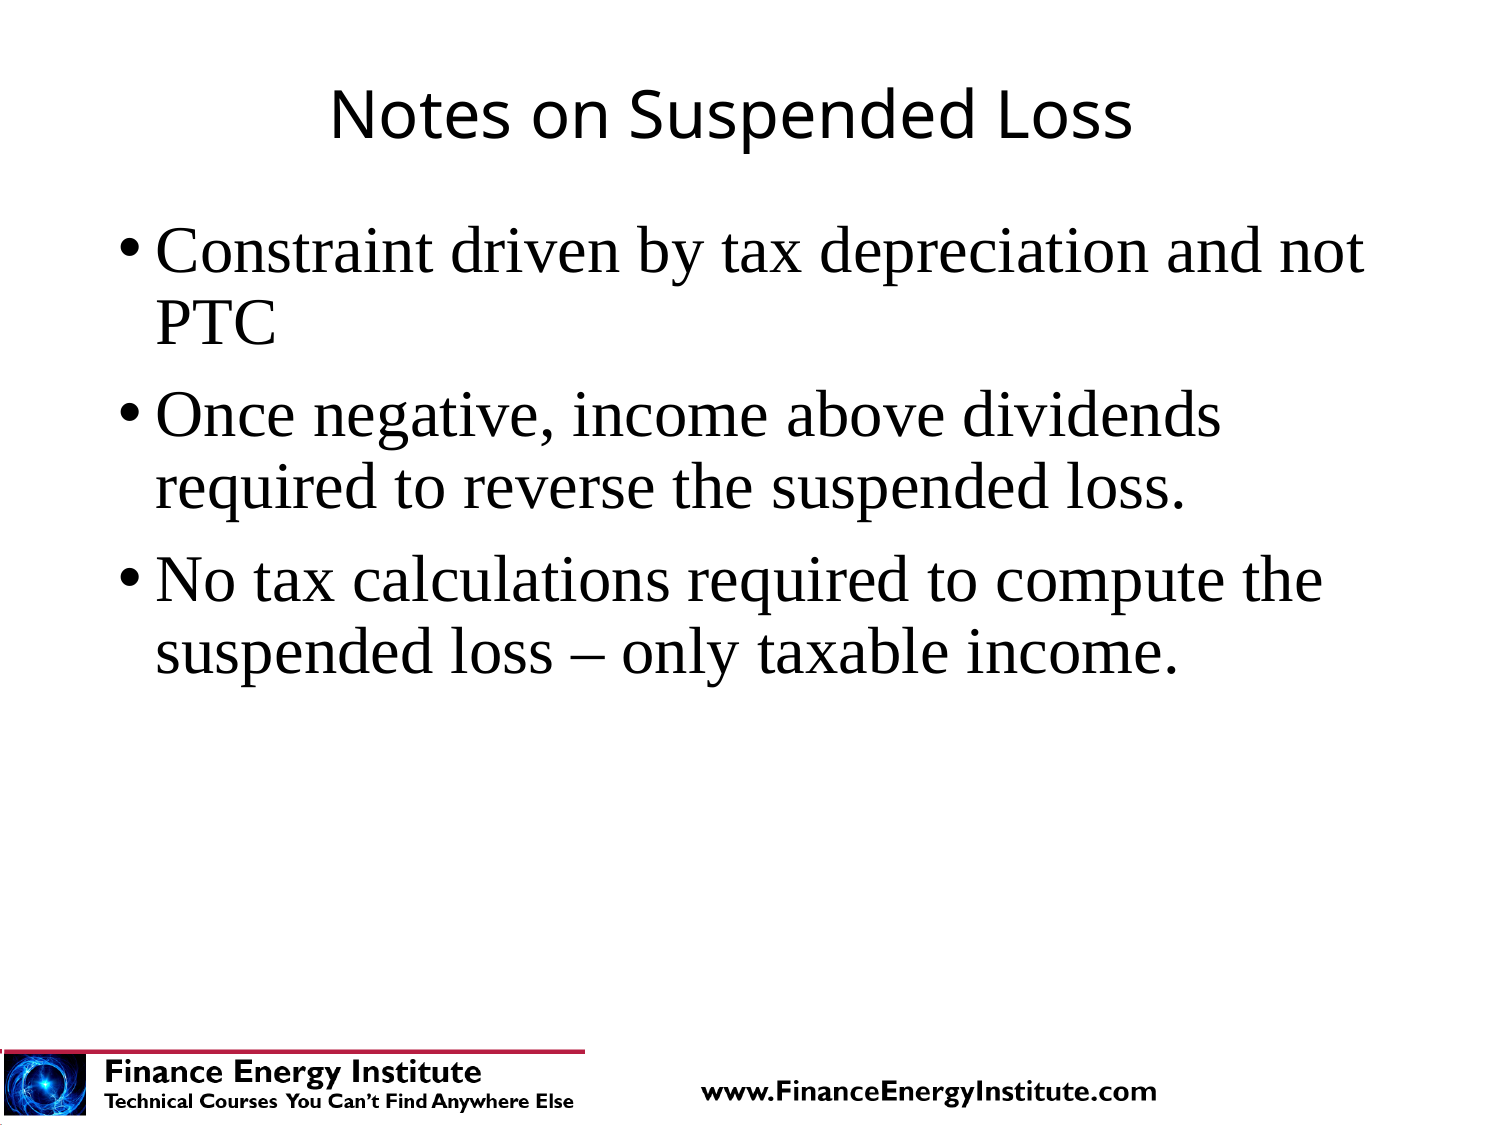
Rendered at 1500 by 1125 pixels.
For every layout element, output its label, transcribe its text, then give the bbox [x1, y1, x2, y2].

list Constraint driven by tax depreciation and not PTC Once negative, income above dividends required to reverse the suspended loss. No tax calculations required to compute the suspended loss – only taxable income. [103, 207, 1400, 1014]
picture [696, 1074, 1166, 1112]
picture [0, 1042, 585, 1125]
title Notes on Suspended Loss [103, 59, 1361, 174]
